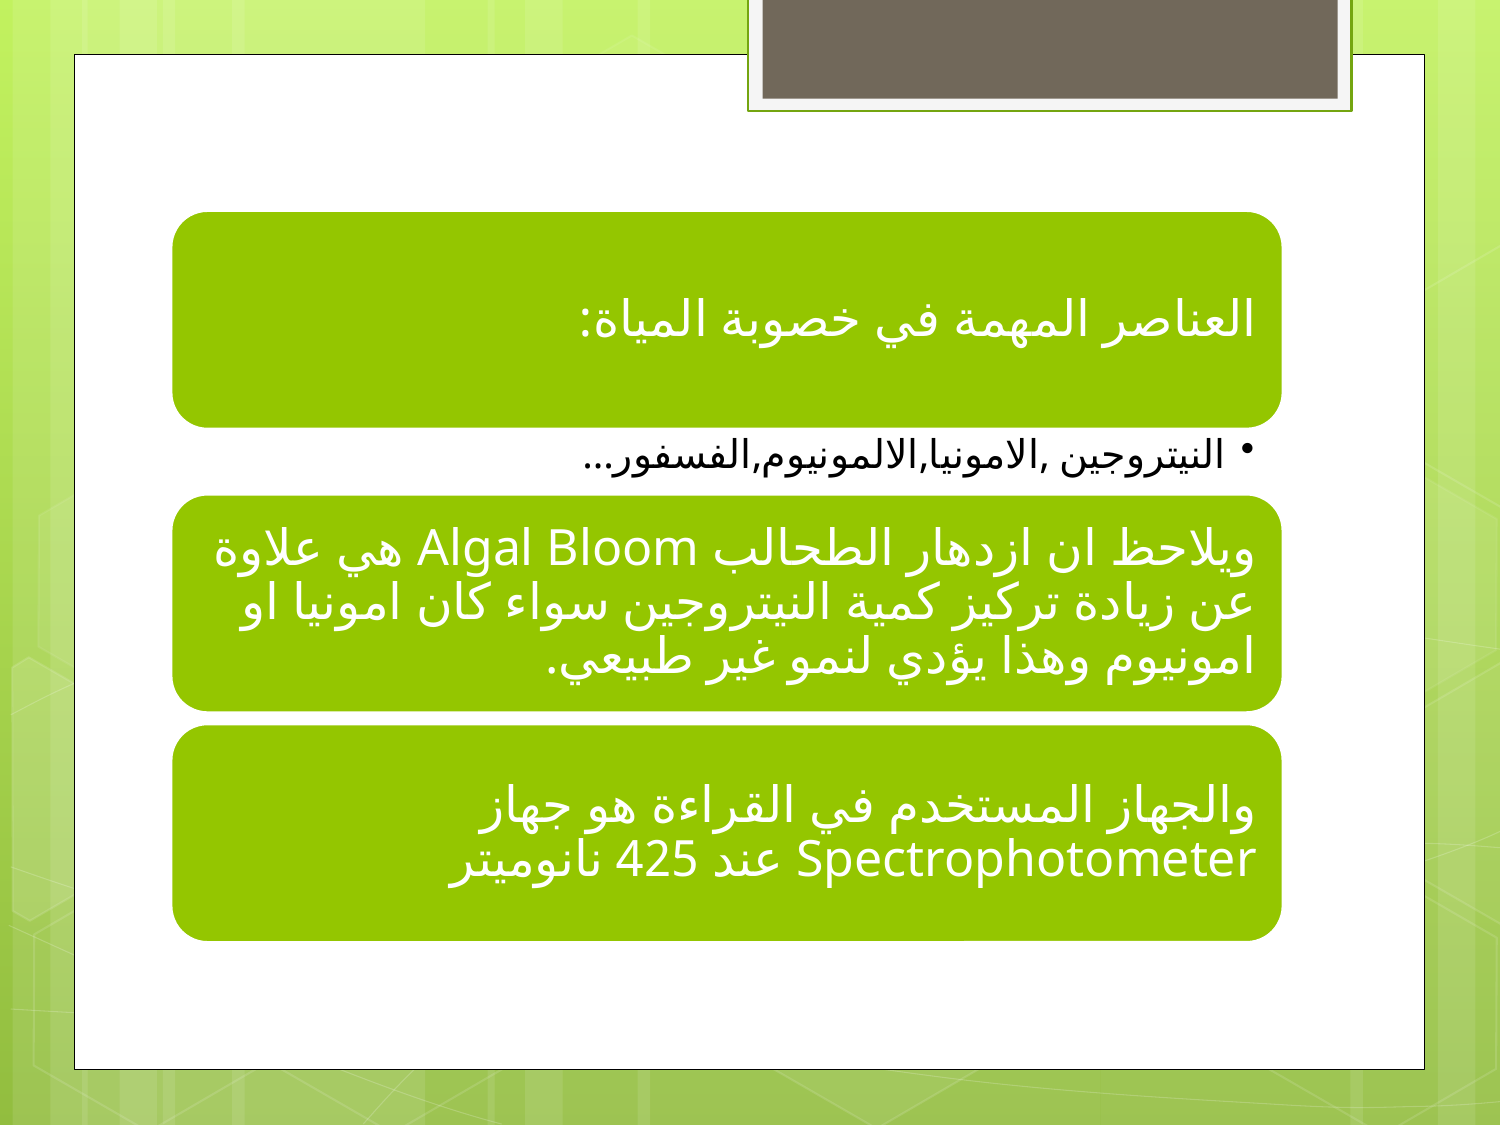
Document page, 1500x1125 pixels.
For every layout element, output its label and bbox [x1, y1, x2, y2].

list [170, 196, 1284, 957]
